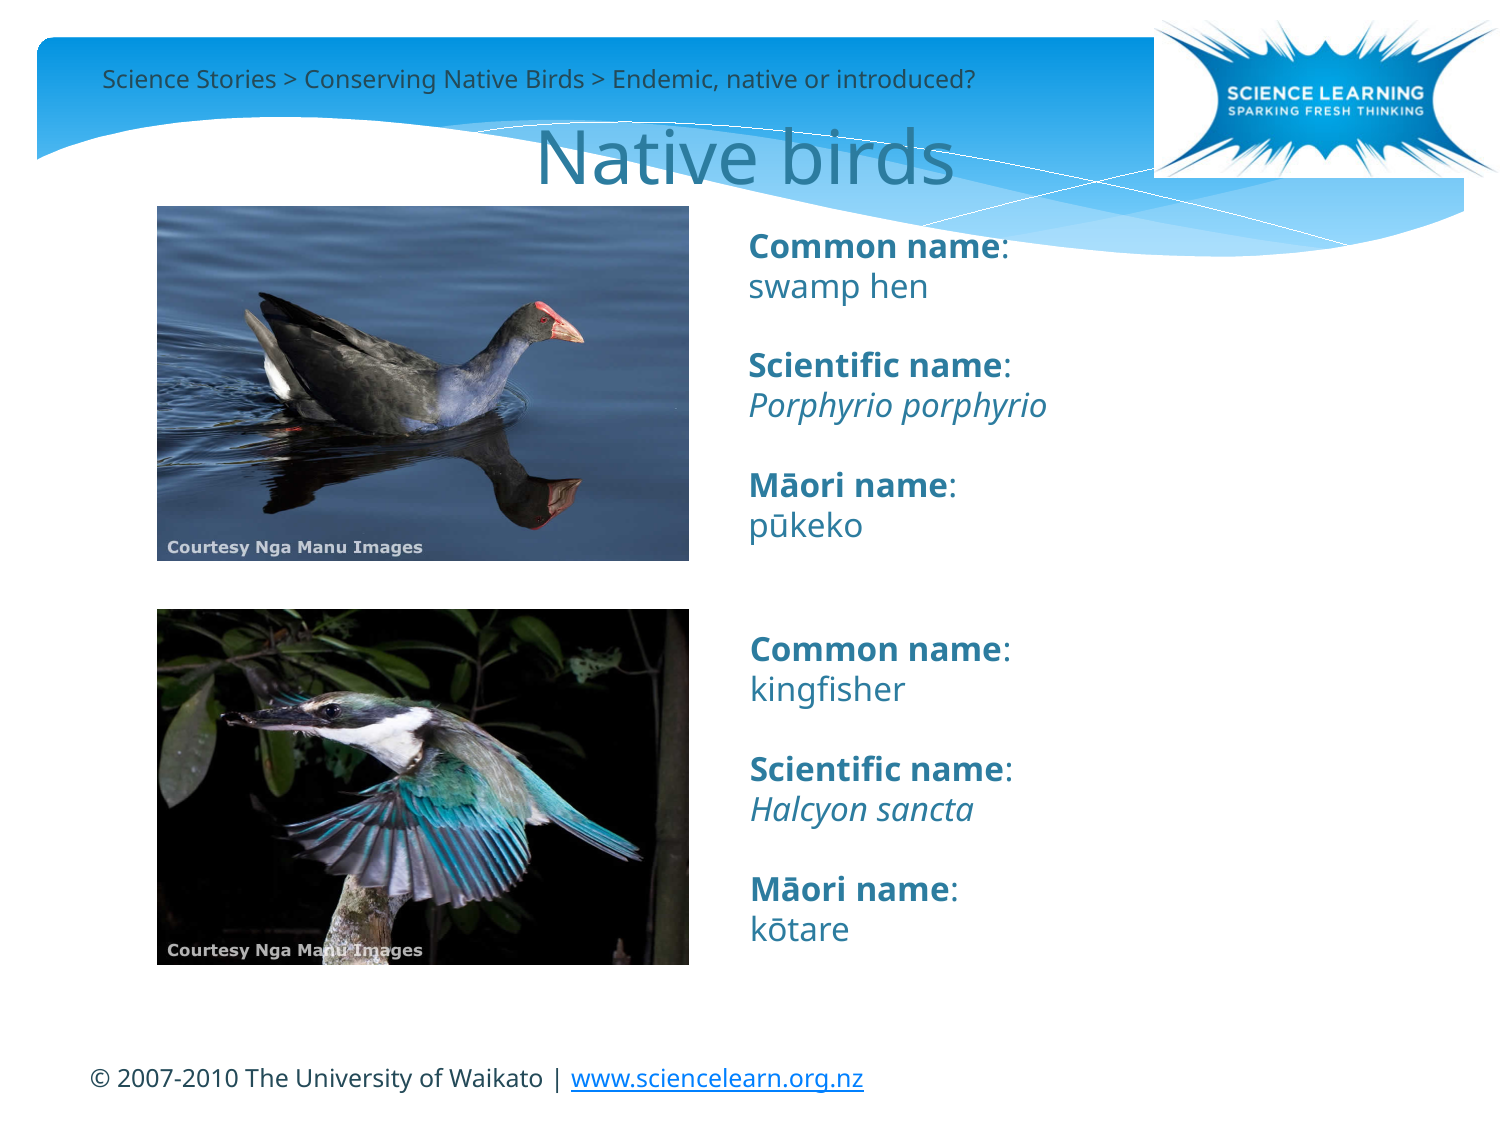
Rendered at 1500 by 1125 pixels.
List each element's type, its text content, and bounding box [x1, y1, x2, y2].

picture [156, 206, 689, 561]
picture [156, 609, 689, 965]
text_box Common name: kingfisher Scientific name: Halcyon sancta Māori name: kōtare [735, 620, 1462, 956]
text_box Common name: swamp hen Scientific name: Porphyrio porphyrio Māori name: pūkeko [733, 217, 1462, 552]
text_box Native birds [315, 188, 1175, 208]
text_box © 2007-2010 The University of Waikato | www.sciencelearn.org.nz [74, 1049, 1057, 1110]
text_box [87, 19, 1500, 178]
